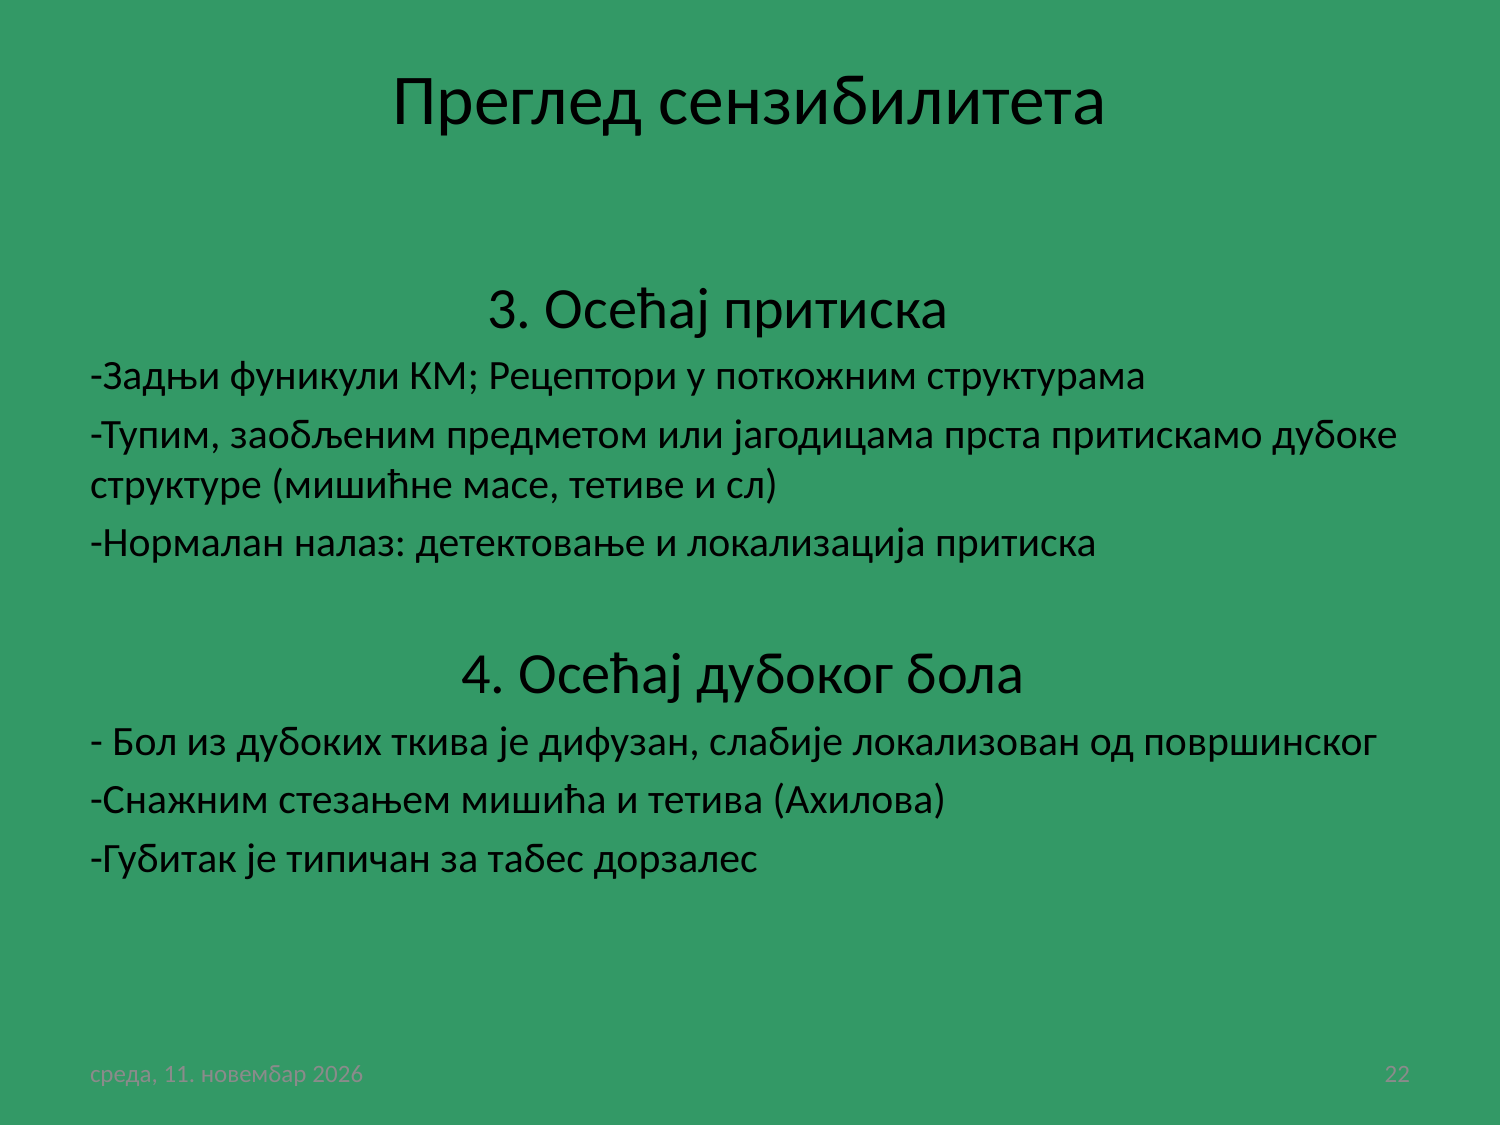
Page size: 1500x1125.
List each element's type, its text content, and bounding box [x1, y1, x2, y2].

slide_number 22 [1074, 1042, 1425, 1103]
title Преглед сензибилитета [75, 45, 1425, 233]
list 3. Осећај притиска -Задњи фуникули КМ; Рецептори у поткожним структурама -Тупим, заобљеним предметом или јагодицама прста притискамо дубоке структуре (мишићне масе, тетиве и сл) -Нормалан налаз: детектовање и локализација притиска 4. Осећај дубоког бола - Бол из дубоких ткива је дифузан, слабије локализован од површинског -Снажним стезањем мишића и тетива (Ахилова) -Губитак је типичан за табес дорзалес [75, 262, 1425, 1005]
slide_number субота, 30. јануар 2021 [75, 1042, 425, 1103]
